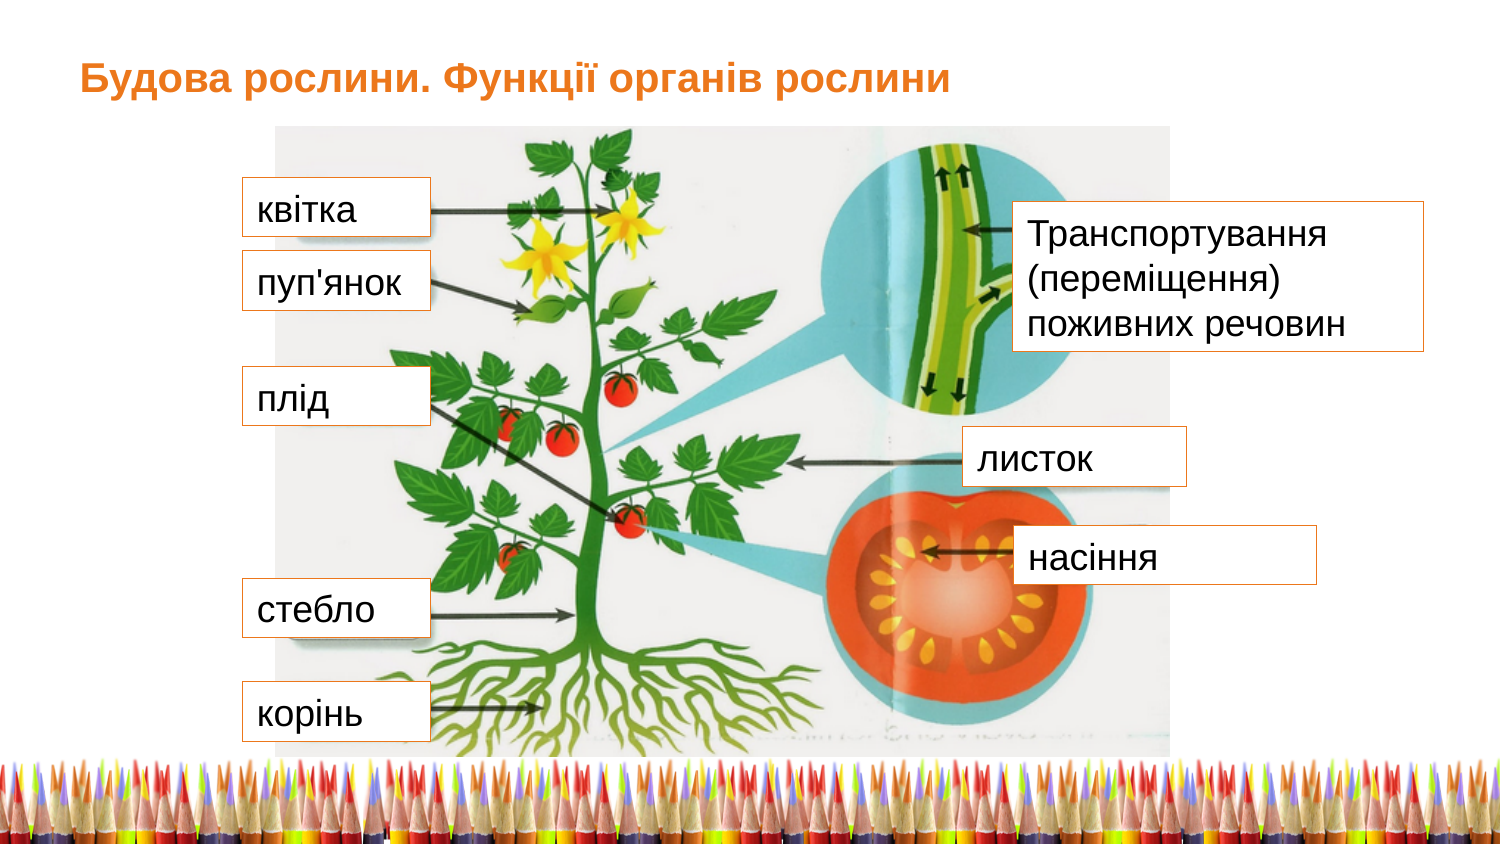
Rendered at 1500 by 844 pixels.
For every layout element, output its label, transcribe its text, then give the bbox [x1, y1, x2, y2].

text_box Транспортування (переміщення) поживних речовин [1174, 201, 1424, 352]
text_box листок [1174, 426, 1187, 487]
picture [0, 126, 1500, 844]
text_box Будова рослини. Функції органів рослини [64, 43, 998, 109]
text_box корінь [242, 681, 269, 742]
text_box пуп'янок [242, 250, 269, 311]
text_box насіння [1174, 525, 1317, 585]
text_box стебло [242, 578, 269, 638]
text_box квітка [242, 177, 269, 237]
text_box плід [242, 366, 269, 426]
